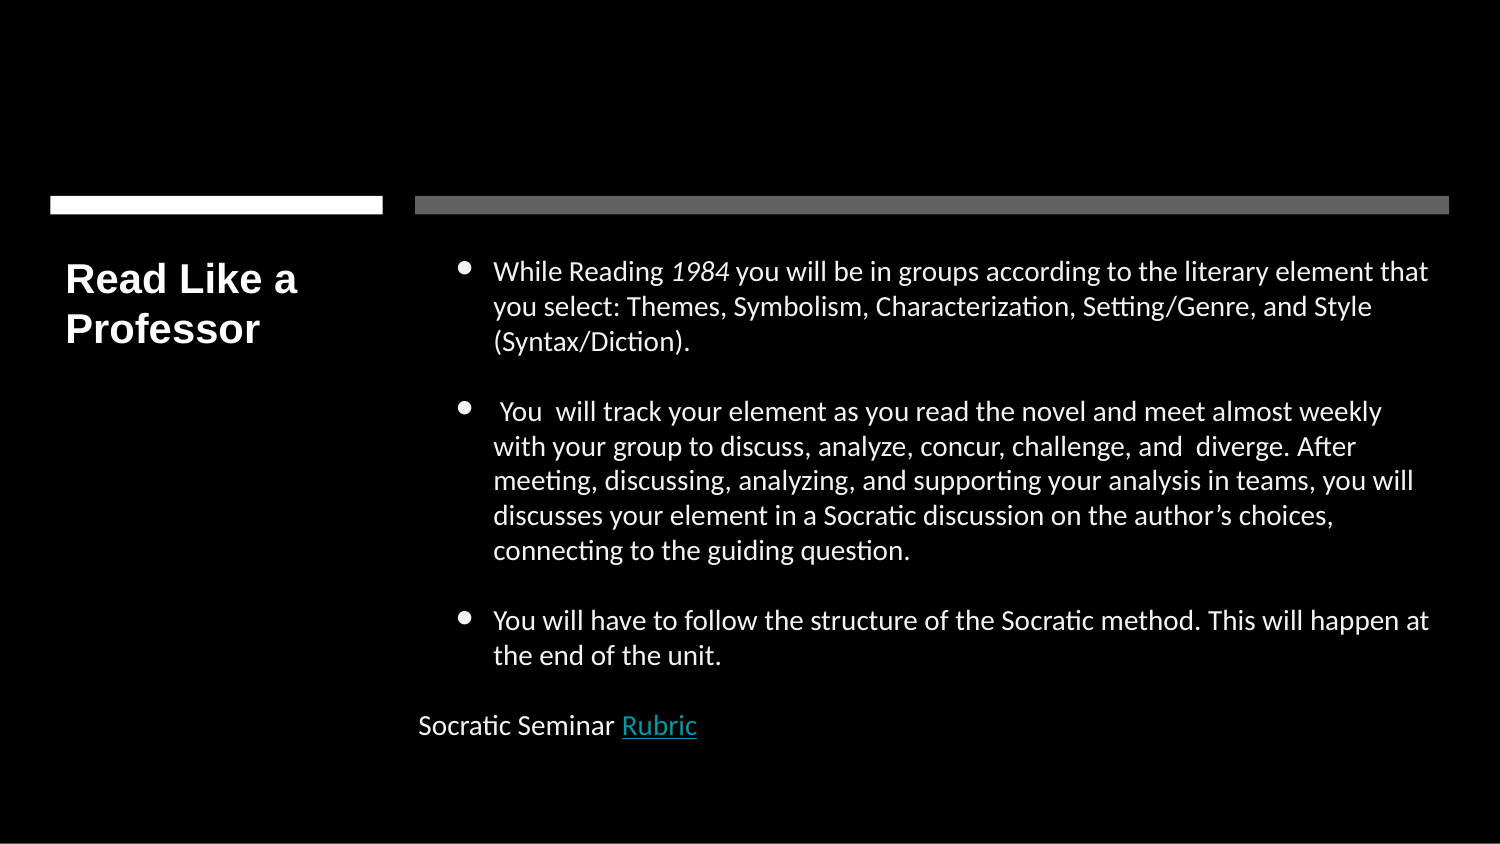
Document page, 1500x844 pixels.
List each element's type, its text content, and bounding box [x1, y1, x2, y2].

list While Reading 1984 you will be in groups according to the literary element that you select: Themes, Symbolism, Characterization, Setting/Genre, and Style (Syntax/Diction). You will track your element as you read the novel and meet almost weekly with your group to discuss, analyze, concur, challenge, and diverge. After meeting, discussing, analyzing, and supporting your analysis in teams, you will discusses your element in a Socratic discussion on the author’s choices, connecting to the guiding question. You will have to follow the structure of the Socratic method. This will happen at the end of the unit. Socratic Seminar Rubric [403, 236, 1450, 758]
title Read Like a Professor [50, 236, 383, 726]
